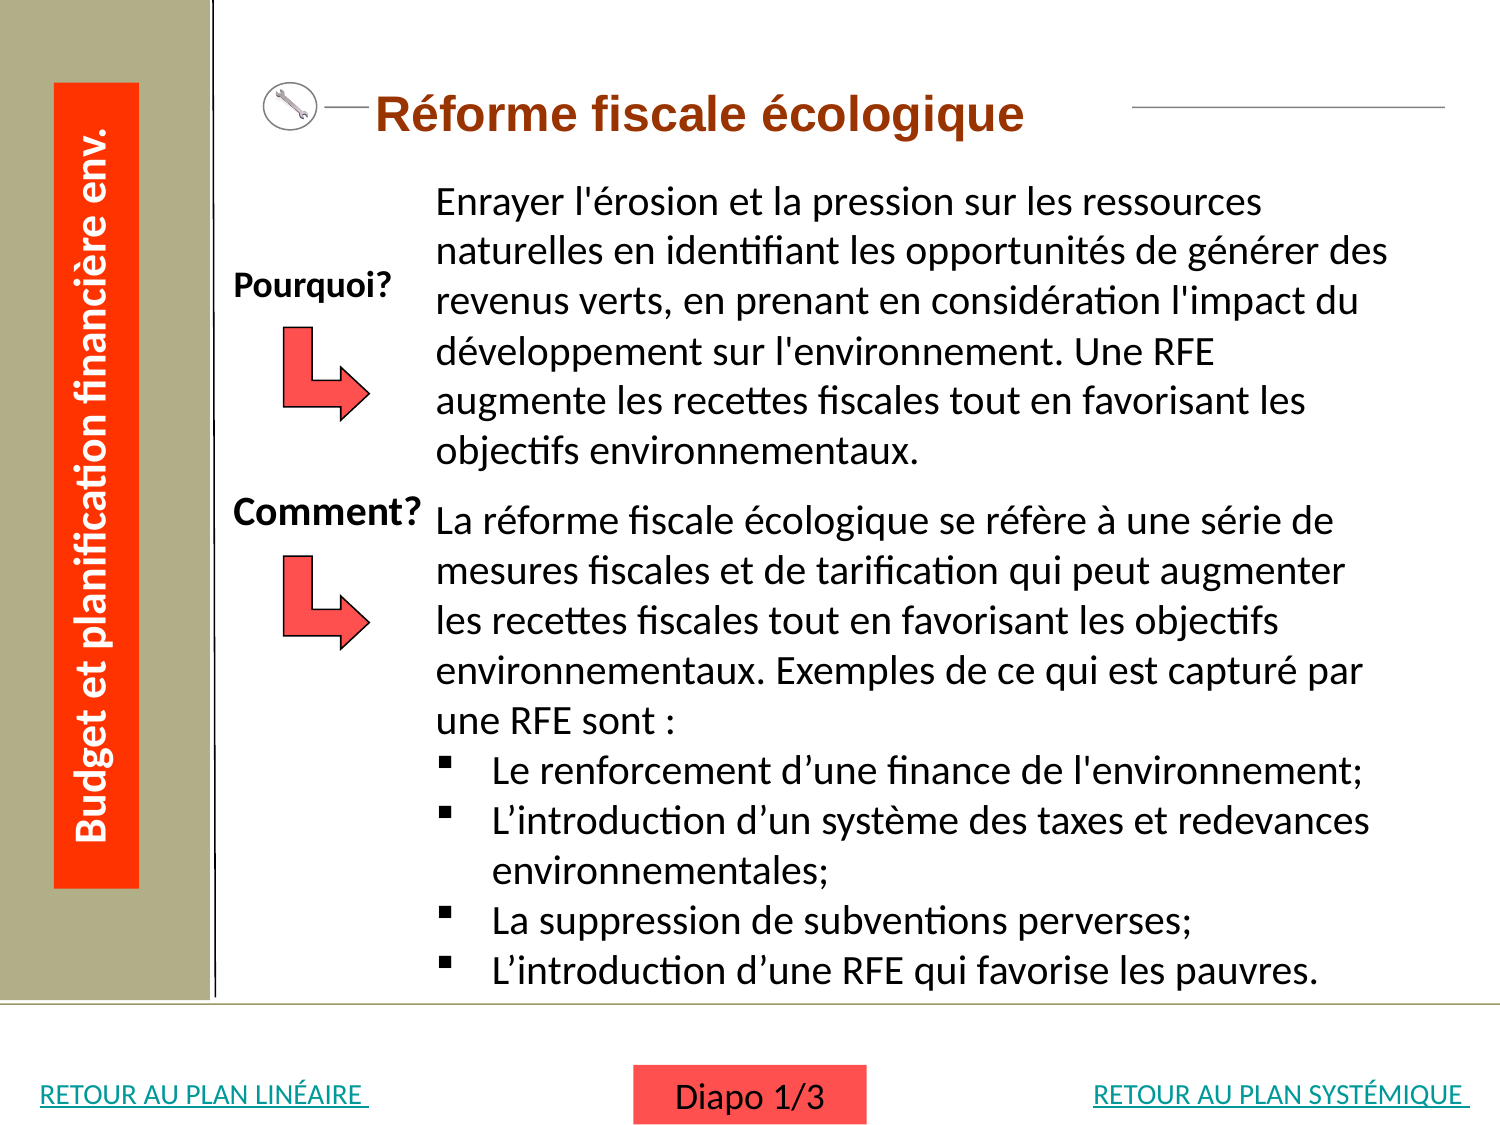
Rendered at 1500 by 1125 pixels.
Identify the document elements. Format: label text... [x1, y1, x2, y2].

text_box Réforme fiscale écologique [369, 62, 1132, 157]
text_box Budget et planification financière env. [53, 82, 139, 889]
text_box La réforme fiscale écologique se réfère à une série de mesures fiscales et de tarification qui peut augmenter les recettes fiscales tout en favorisant les objectifs environnementaux. Exemples de ce qui est capturé par une RFE sont : Le renforcement d’une finance de l'environnement; L’introduction d’un système des taxes et redevances environnementales; La suppression de subventions perverses; L’introduction d’une RFE qui favorise les pauvres. [420, 485, 1406, 992]
text_box [0, 0, 210, 1001]
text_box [233, 230, 420, 650]
text_box Diapo 1/3 [633, 1064, 867, 1125]
picture [274, 89, 309, 120]
text_box RETOUR AU PLAN LINÉAIRE [27, 1063, 623, 1122]
text_box [263, 82, 317, 121]
text_box Enrayer l'érosion et la pression sur les ressources naturelles en identifiant les opportunités de générer des revenus verts, en prenant en considération l'impact du développement sur ​​l'environnement. Une RFE augmente les recettes fiscales tout en favorisant les objectifs environnementaux. [420, 165, 1405, 420]
text_box RETOUR AU PLAN SYSTÉMIQUE [819, 1063, 1482, 1122]
